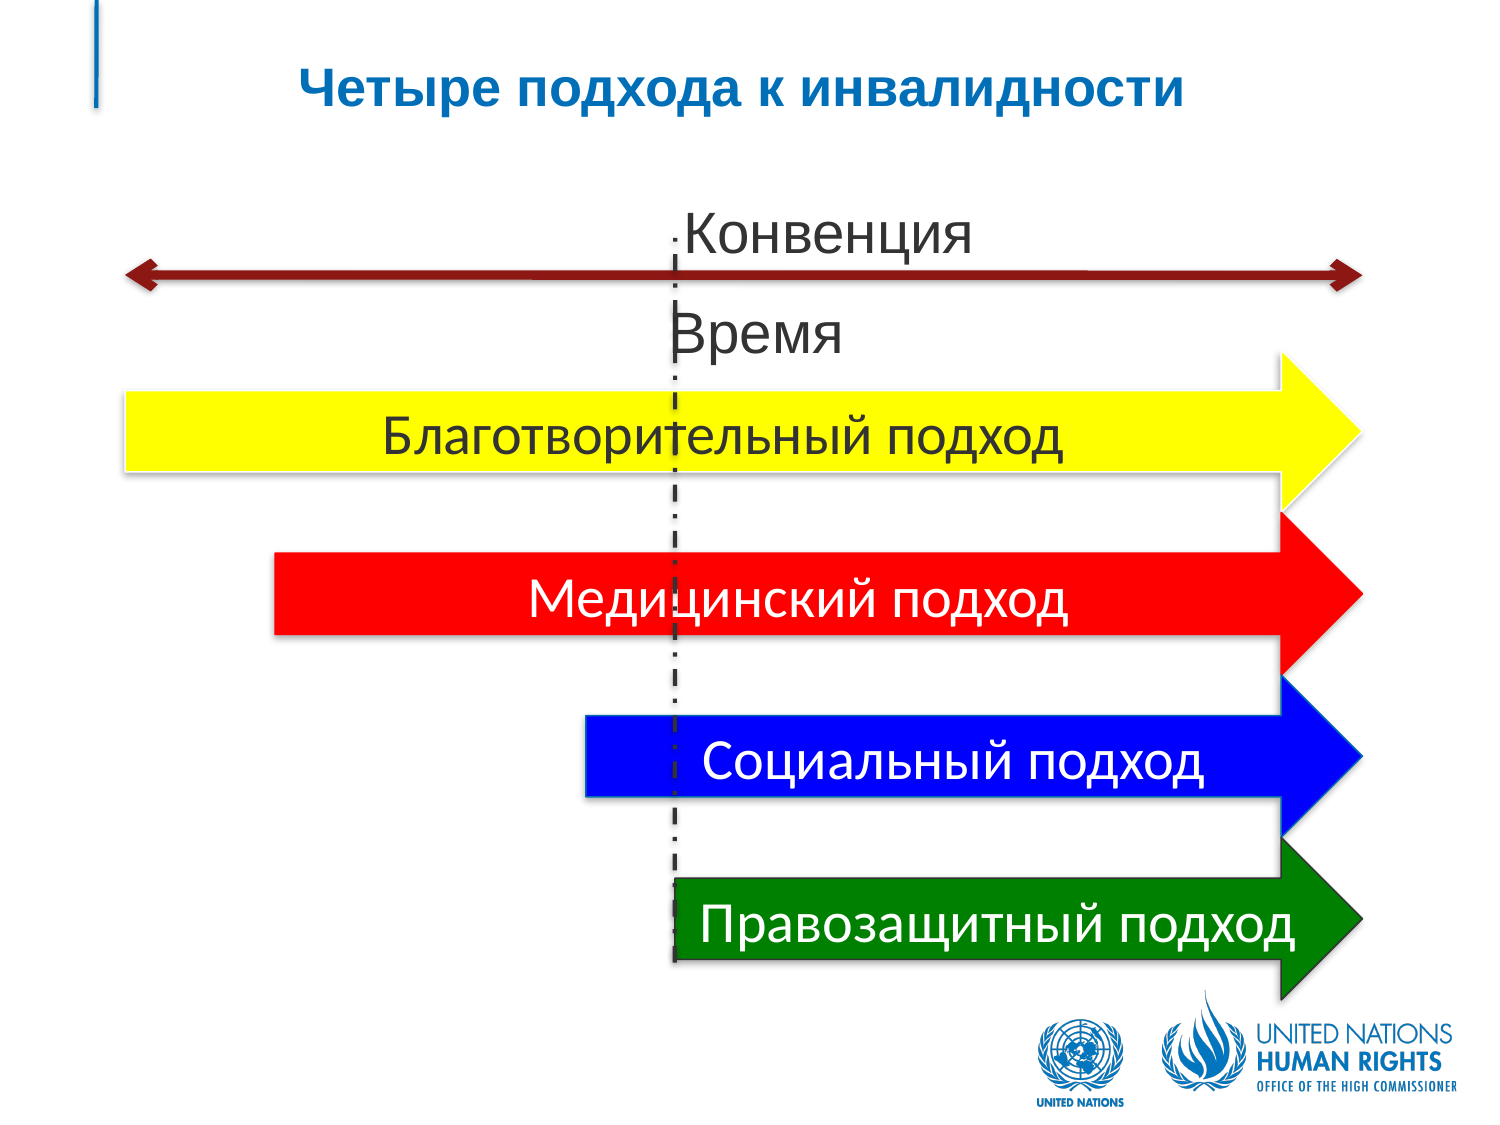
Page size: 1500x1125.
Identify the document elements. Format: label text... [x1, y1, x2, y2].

text_box Конвенция [650, 187, 1008, 273]
text_box Время [649, 287, 863, 373]
text_box Правозащитный подход [674, 836, 1364, 1001]
text_box Социальный подход [585, 674, 1364, 837]
title Четыре подхода к инвалидности [121, 45, 1363, 224]
text_box Благотворительный подход [124, 349, 1364, 512]
text_box Медицинский подход [274, 511, 1364, 675]
picture [1037, 990, 1457, 1107]
